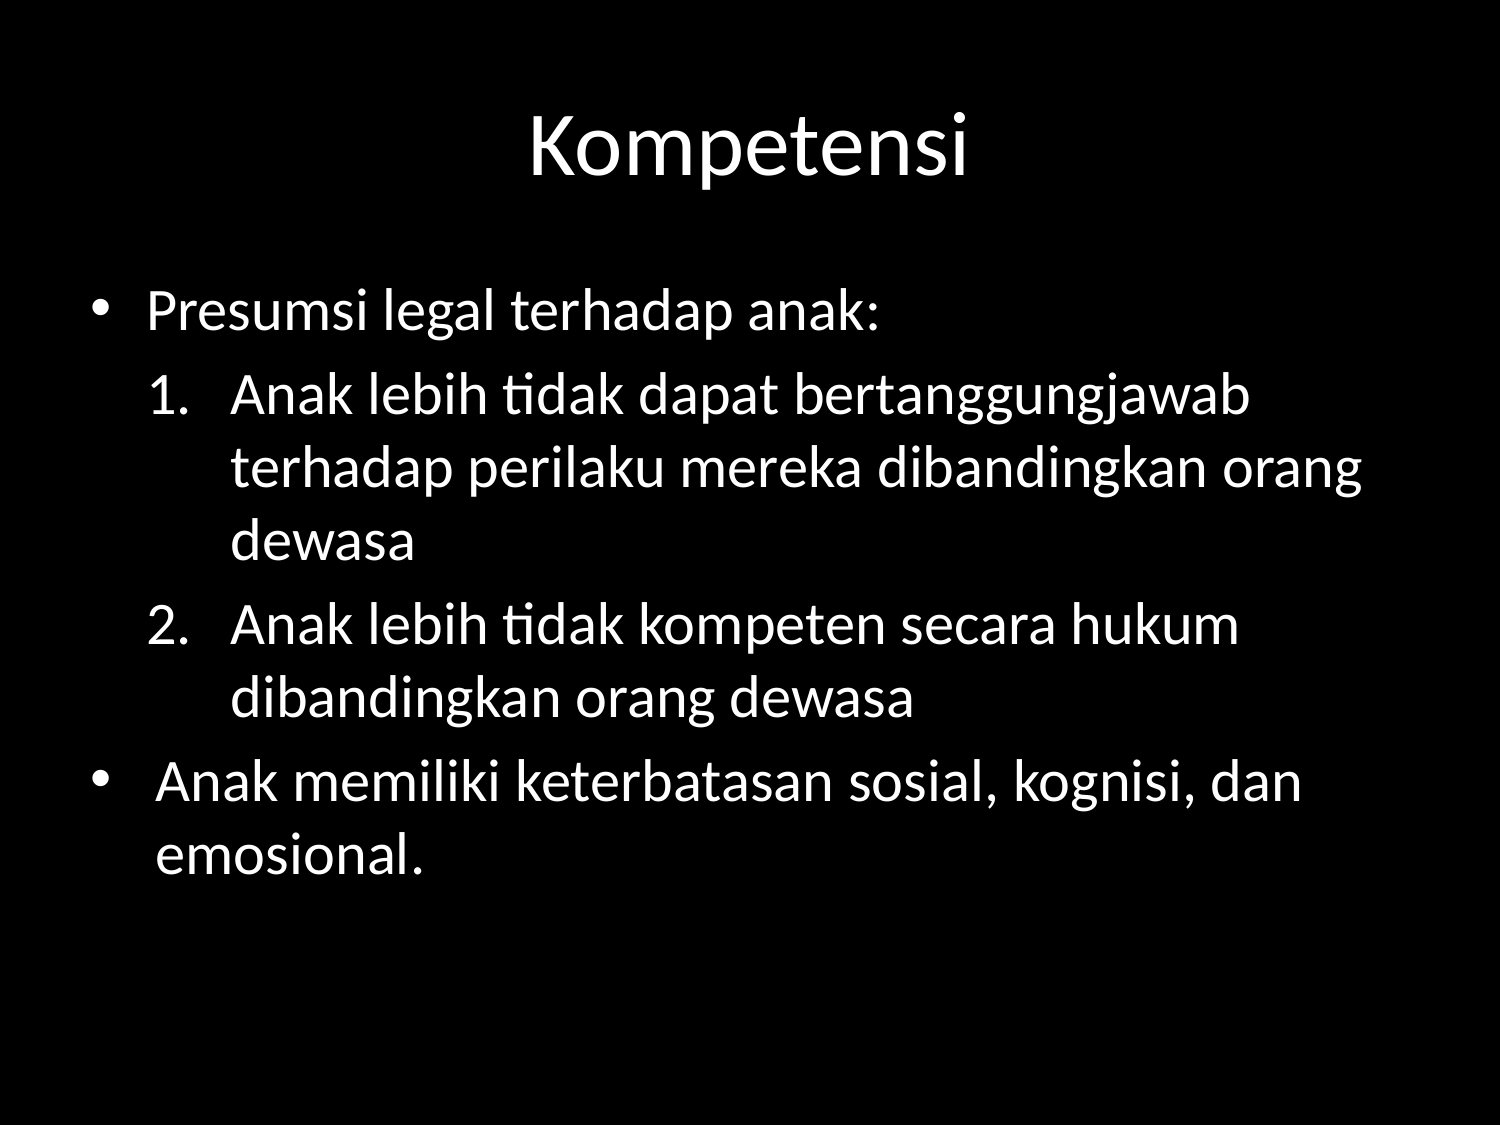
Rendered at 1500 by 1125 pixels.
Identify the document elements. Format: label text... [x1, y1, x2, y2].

list Presumsi legal terhadap anak: Anak lebih tidak dapat bertanggungjawab terhadap perilaku mereka dibandingkan orang dewasa Anak lebih tidak kompeten secara hukum dibandingkan orang dewasa Anak memiliki keterbatasan sosial, kognisi, dan emosional. [75, 262, 1425, 1005]
title Kompetensi [75, 45, 1425, 233]
